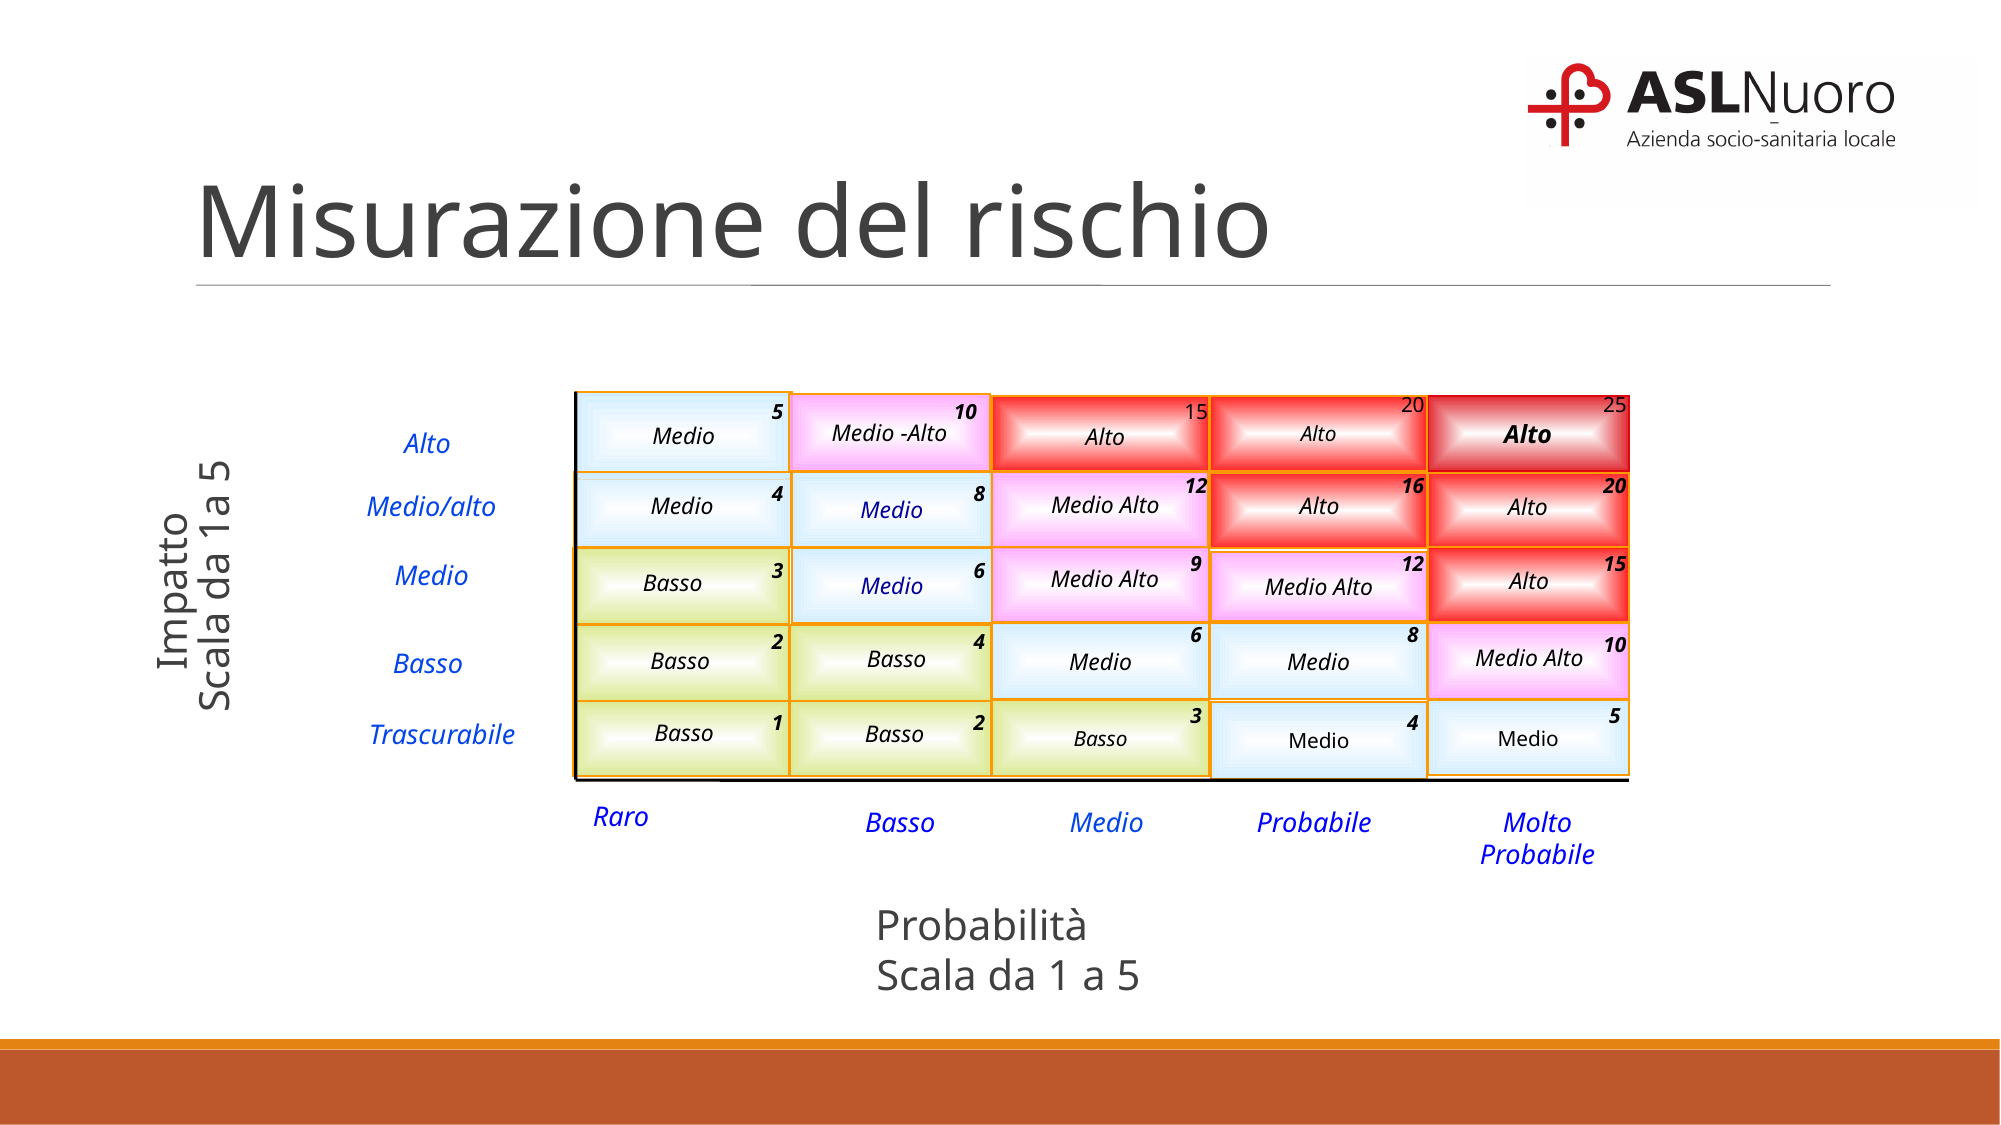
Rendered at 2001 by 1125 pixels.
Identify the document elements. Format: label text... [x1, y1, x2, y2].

picture [731, 228, 1267, 896]
picture [1524, 58, 1979, 207]
text_box Misurazione del rischio [179, 47, 1830, 285]
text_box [145, 355, 1644, 1007]
